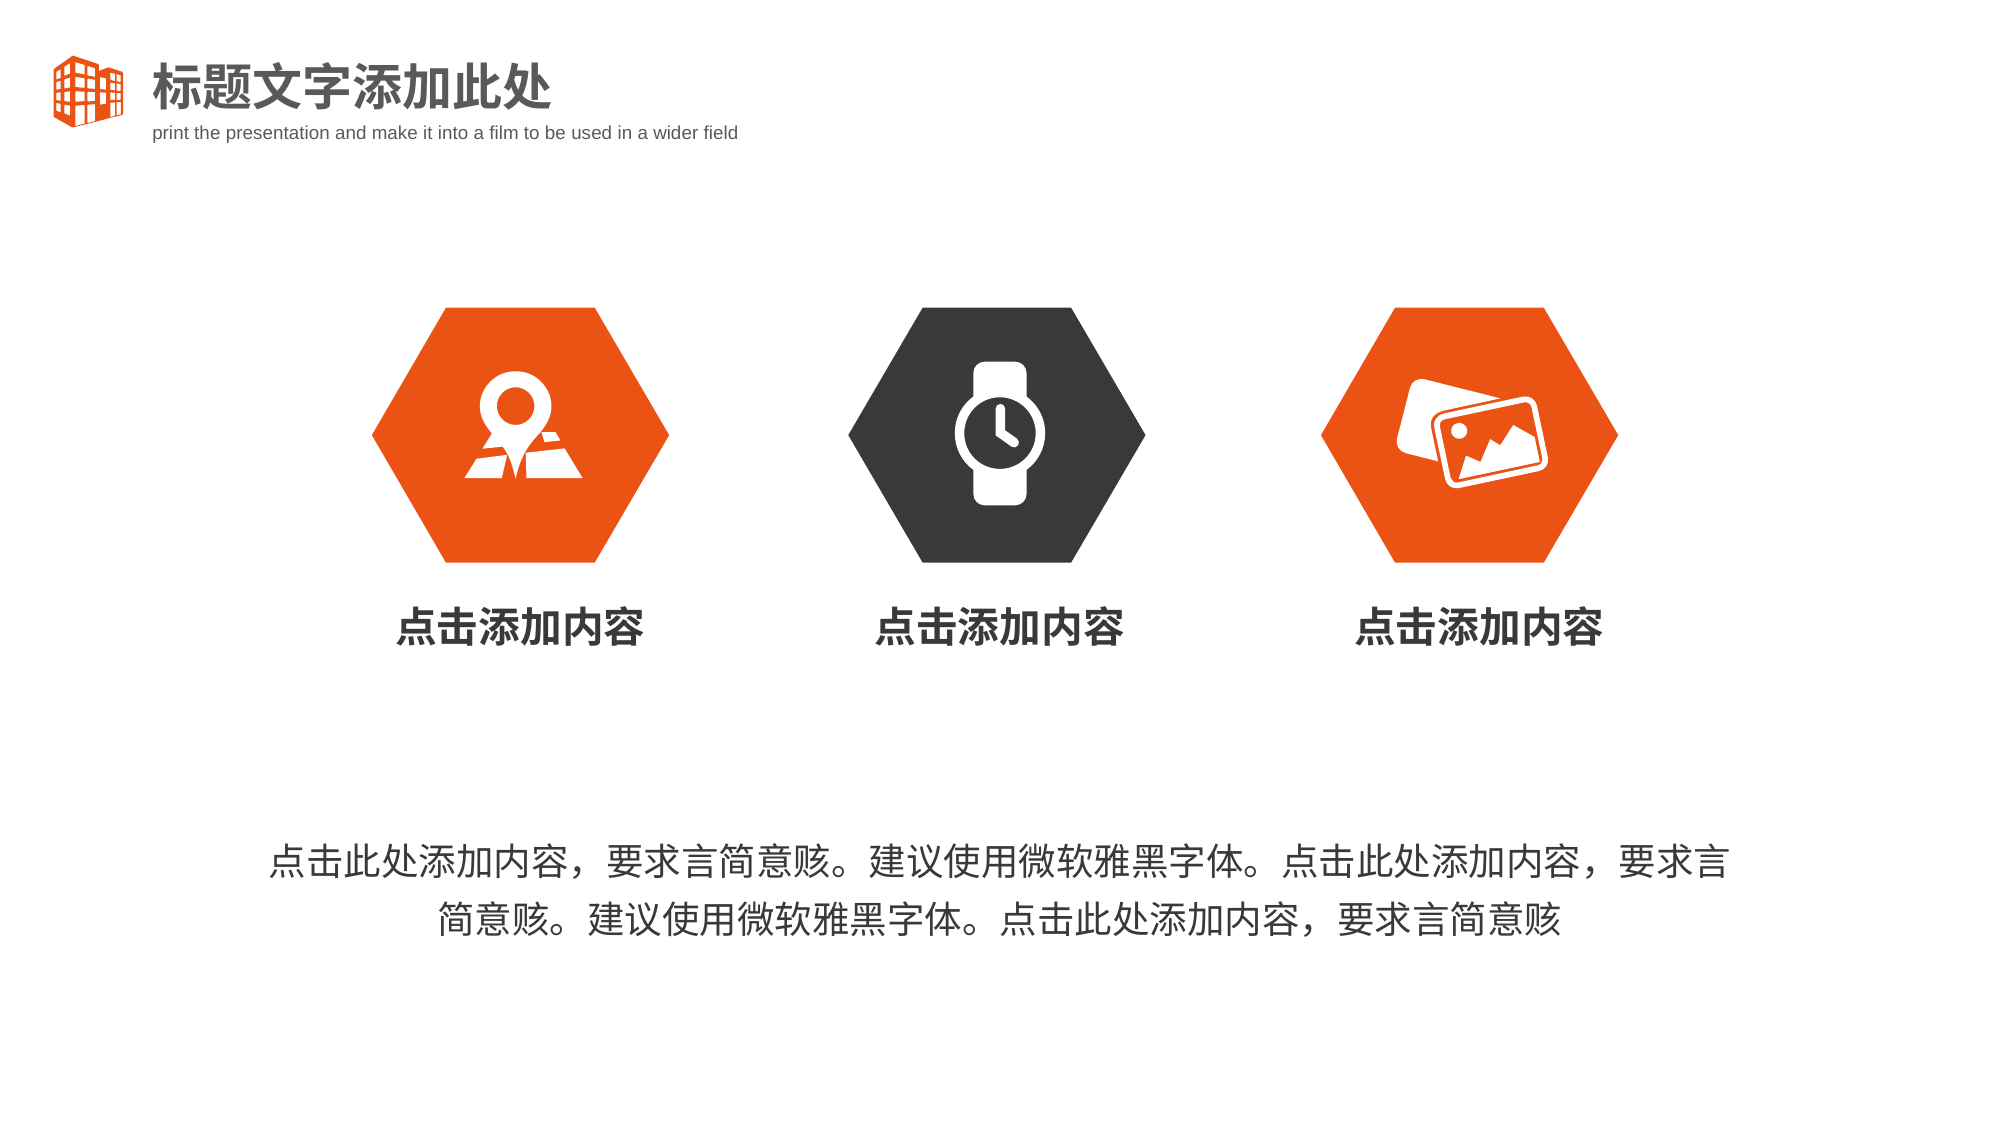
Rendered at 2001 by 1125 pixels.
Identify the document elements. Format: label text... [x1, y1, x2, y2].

text_box 点击添加内容 [1326, 583, 1633, 659]
text_box 点击添加内容 [367, 583, 674, 659]
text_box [1395, 377, 1550, 490]
text_box [371, 307, 670, 563]
text_box [848, 307, 1146, 563]
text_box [954, 361, 1046, 506]
text_box [1320, 307, 1619, 563]
text_box 点击添加内容 [847, 583, 1153, 659]
text_box 点击此处添加内容，要求言简意赅。建议使用微软雅黑字体。点击此处添加内容，要求言简意赅。建议使用微软雅黑字体。点击此处添加内容，要求言简意赅 [238, 816, 1762, 949]
text_box [464, 371, 583, 479]
